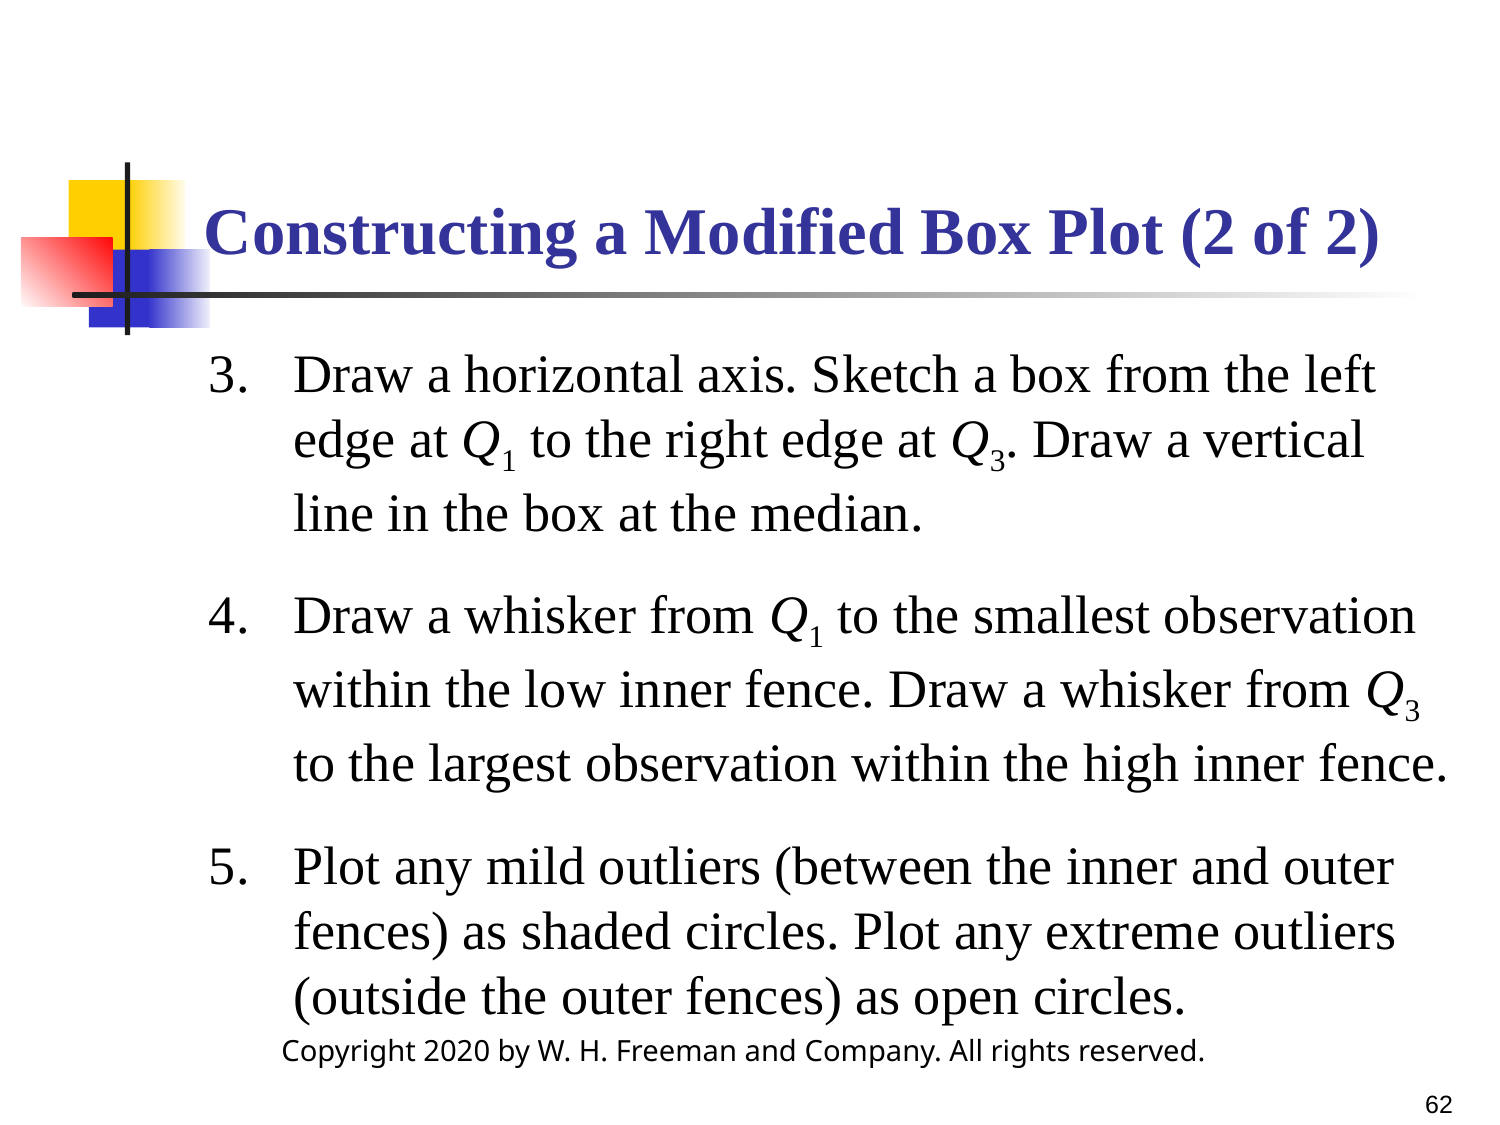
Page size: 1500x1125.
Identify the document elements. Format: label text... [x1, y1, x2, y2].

title Constructing a Modified Box Plot (2 of 2) [188, 35, 1468, 275]
list Draw a horizontal axis. Sketch a box from the left edge at Q1 to the right edge at Q3. Draw a vertical line in the box at the median. Draw a whisker from Q1 to the smallest observation within the low inner fence. Draw a whisker from Q3 to the largest observation within the high inner fence. Plot any mild outliers (between the inner and outer fences) as shaded circles. Plot any extreme outliers (outside the outer fences) as open circles. [193, 331, 1469, 1006]
